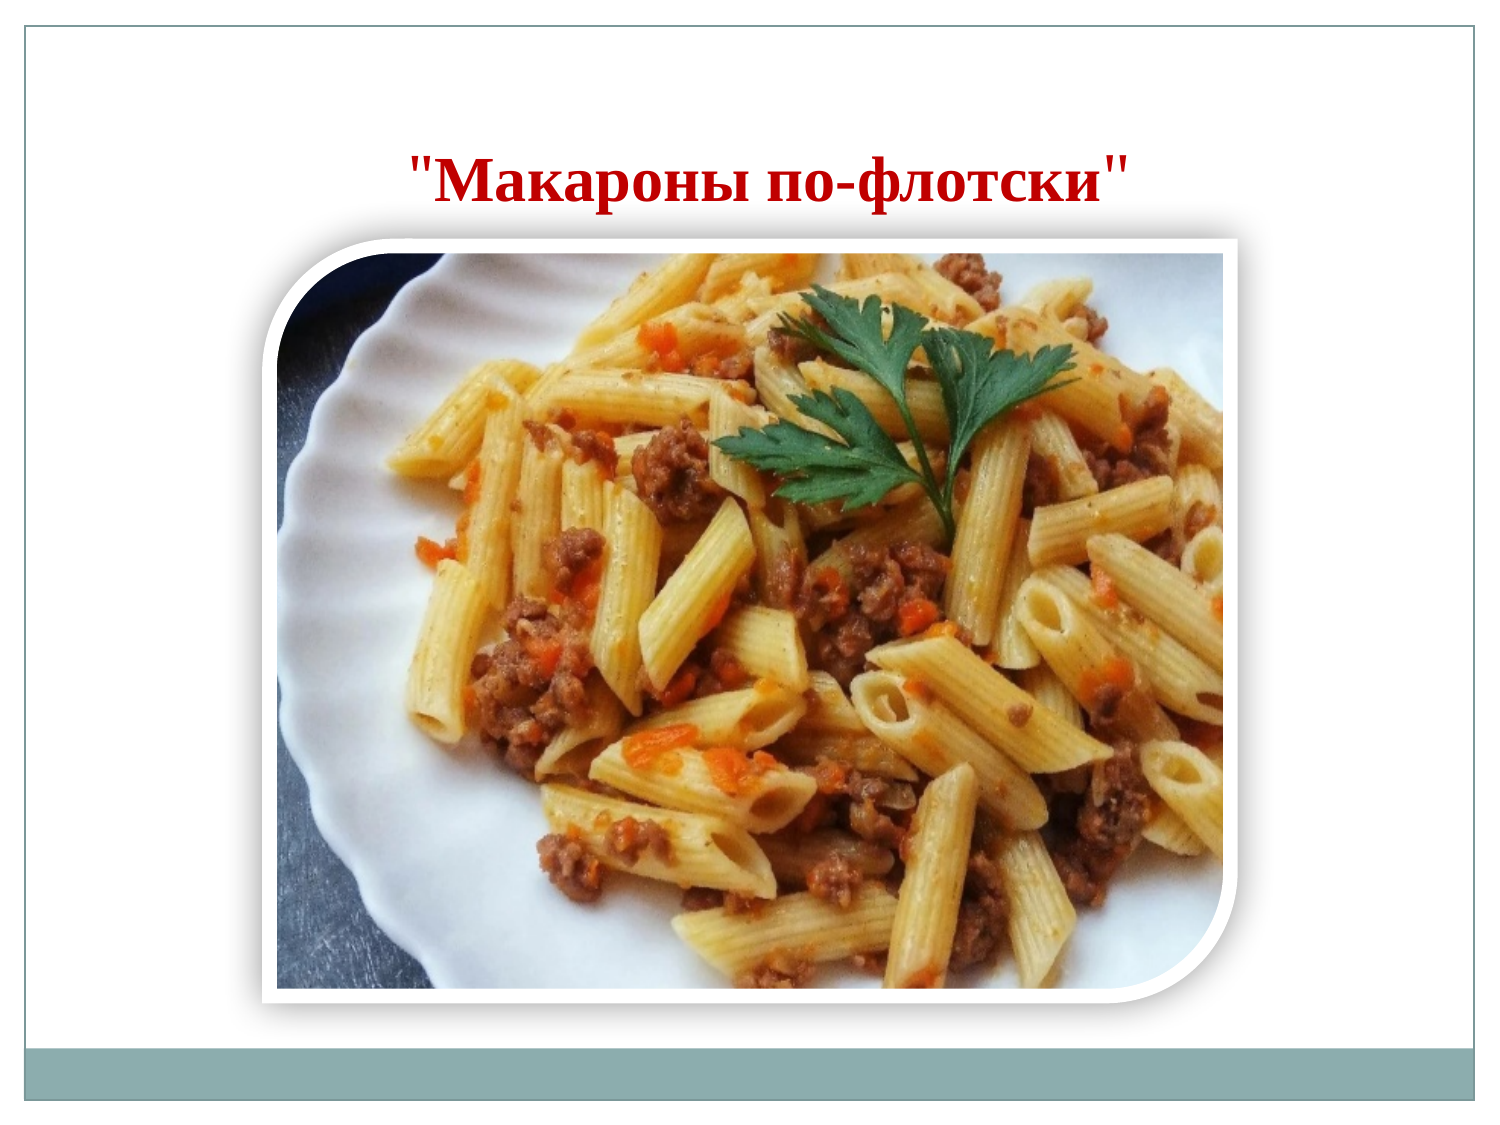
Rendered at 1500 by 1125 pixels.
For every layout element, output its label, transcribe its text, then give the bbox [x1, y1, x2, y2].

title "Макароны по-флотски" [0, 37, 1500, 223]
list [269, 245, 1231, 997]
